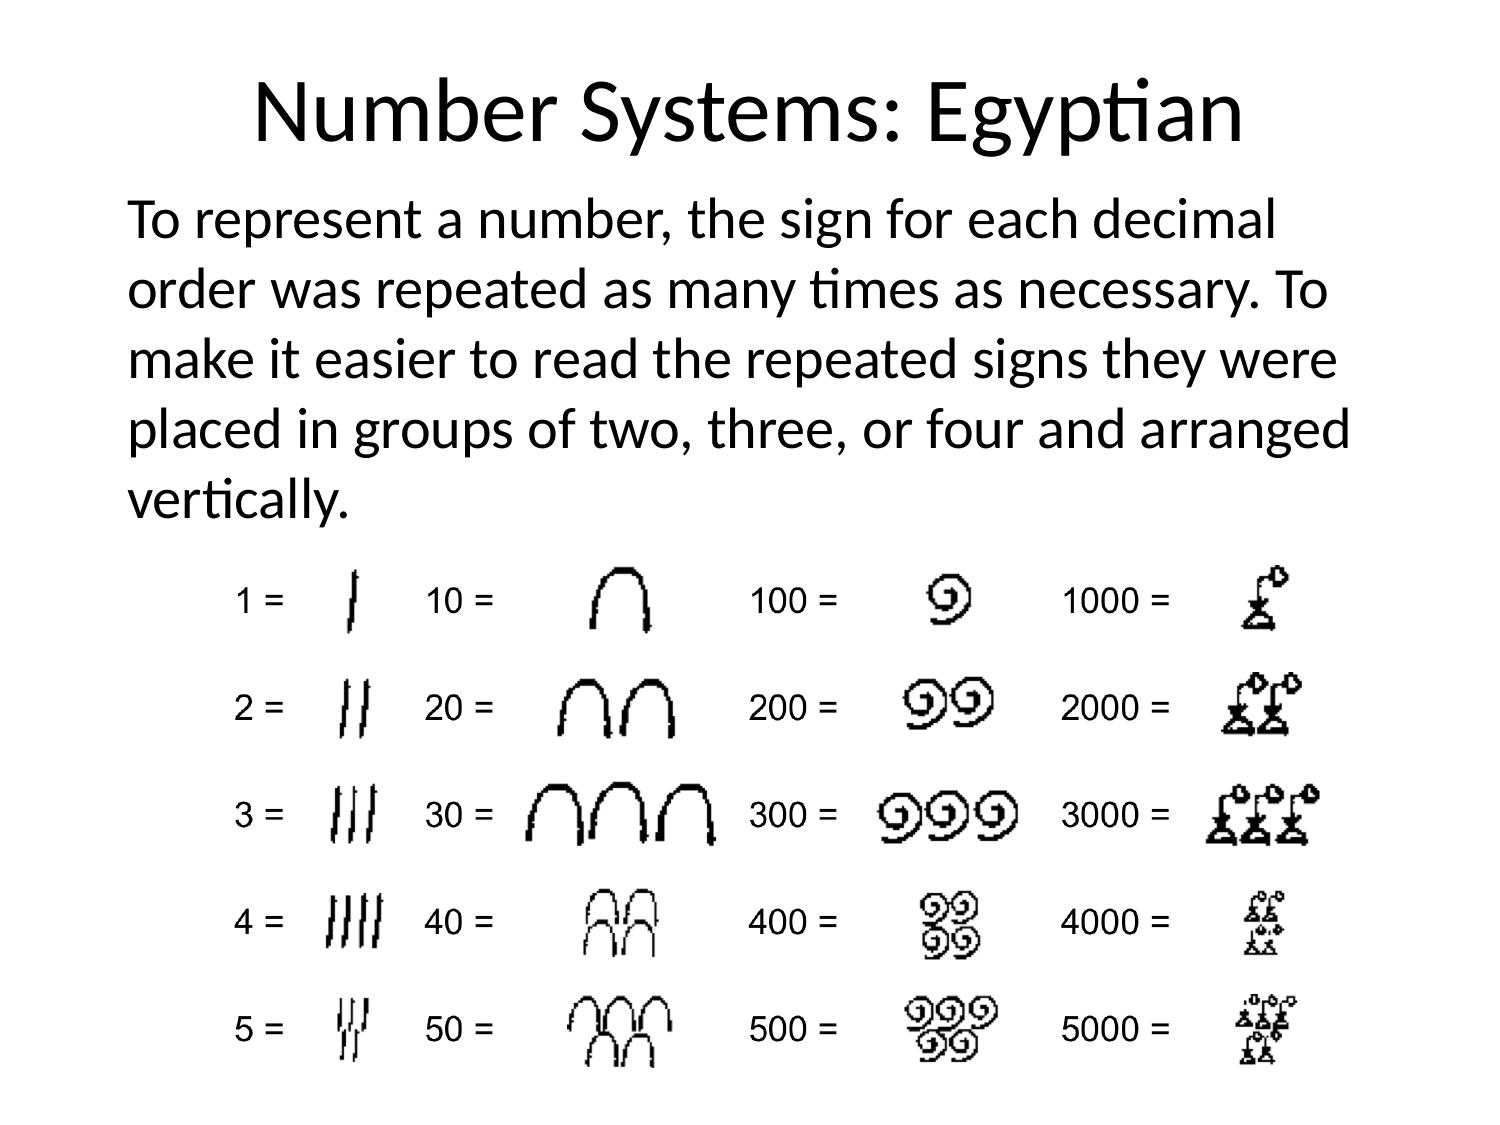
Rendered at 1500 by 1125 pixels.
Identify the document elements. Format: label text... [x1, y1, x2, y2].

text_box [203, 535, 1500, 1125]
text_box To represent a number, the sign for each decimal order was repeated as many times as necessary. To make it easier to read the repeated signs they were placed in groups of two, three, or four and arranged vertically. [112, 172, 1414, 583]
title Number Systems: Egyptian [112, 0, 1388, 172]
